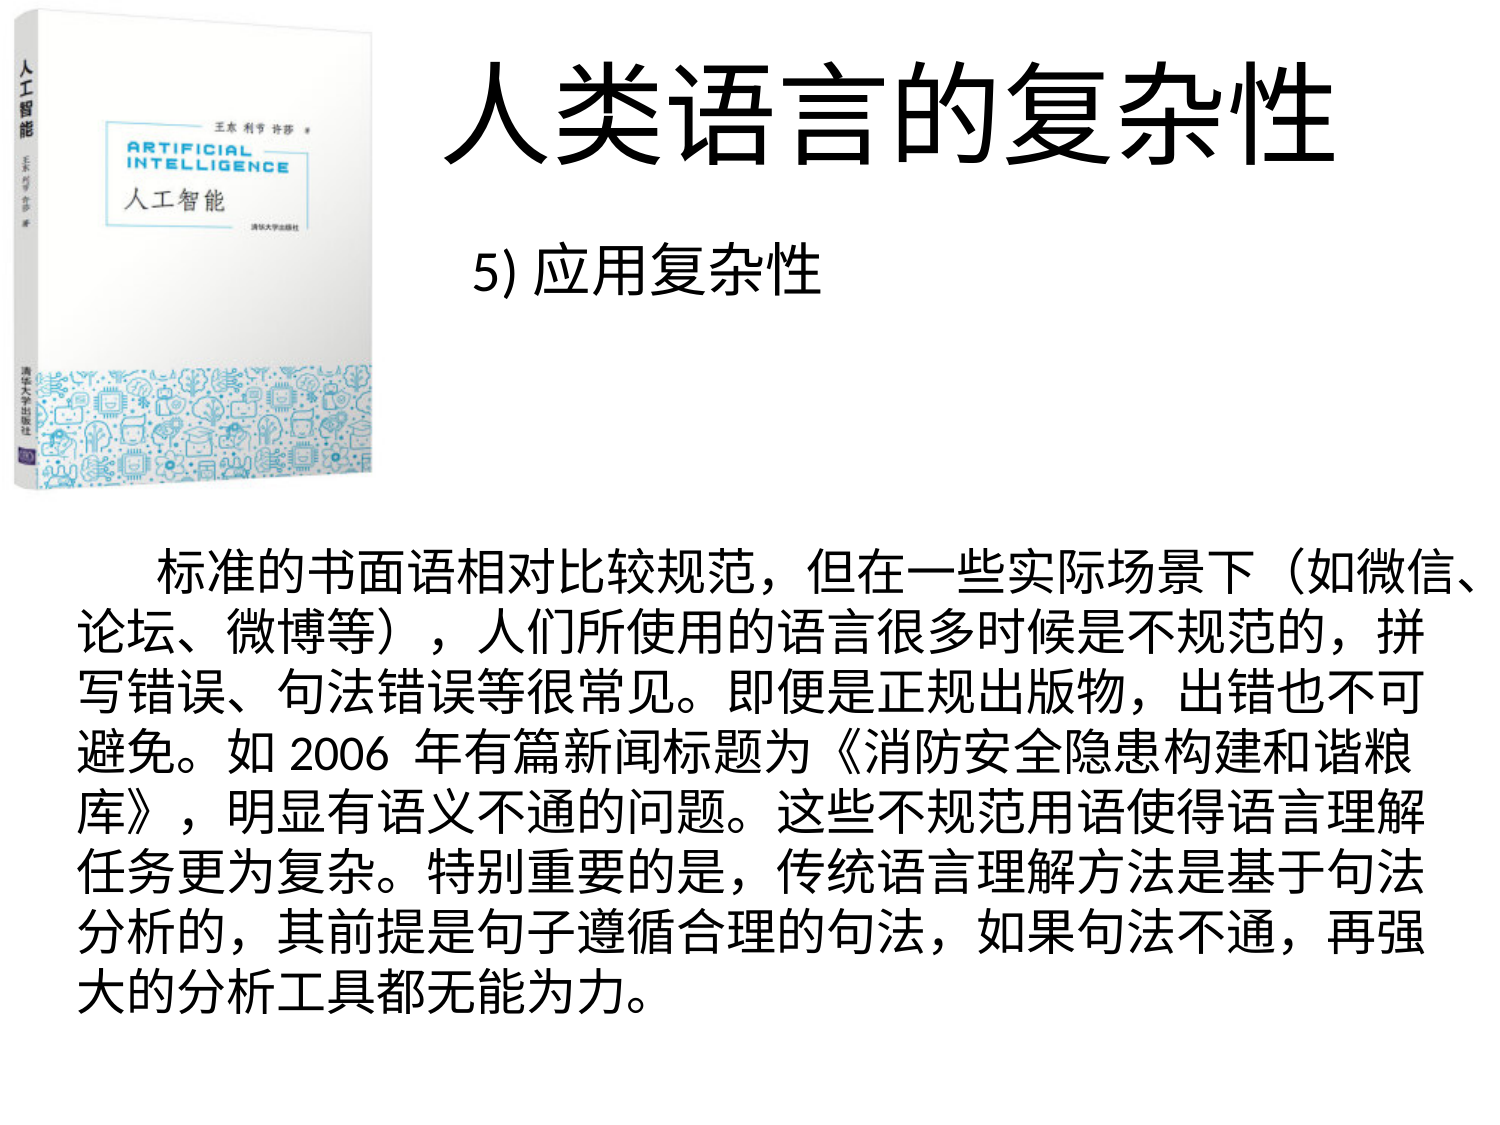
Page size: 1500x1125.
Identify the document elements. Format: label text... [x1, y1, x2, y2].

text_box 标准的书面语相对比较规范，但在一些实际场景下（如微信、论坛、微博等），人们所使用的语言很多时候是不规范的，拼写错误、句法错误等很常见。即便是正规出版物，出错也不可避免。如2006 年有篇新闻标题为《消防安全隐患构建和谐粮库》，明显有语义不通的问题。这些不规范用语使得语言理解任务更为复杂。特别重要的是，传统语言理解方法是基于句法分析的，其前提是句子遵循合理的句法，如果句法不通，再强大的分析工具都无能为力。 [62, 532, 1482, 1028]
picture [0, 0, 441, 510]
text_box 人类语言的复杂性 [424, 52, 1355, 189]
text_box 5)应用复杂性 [456, 225, 1192, 311]
